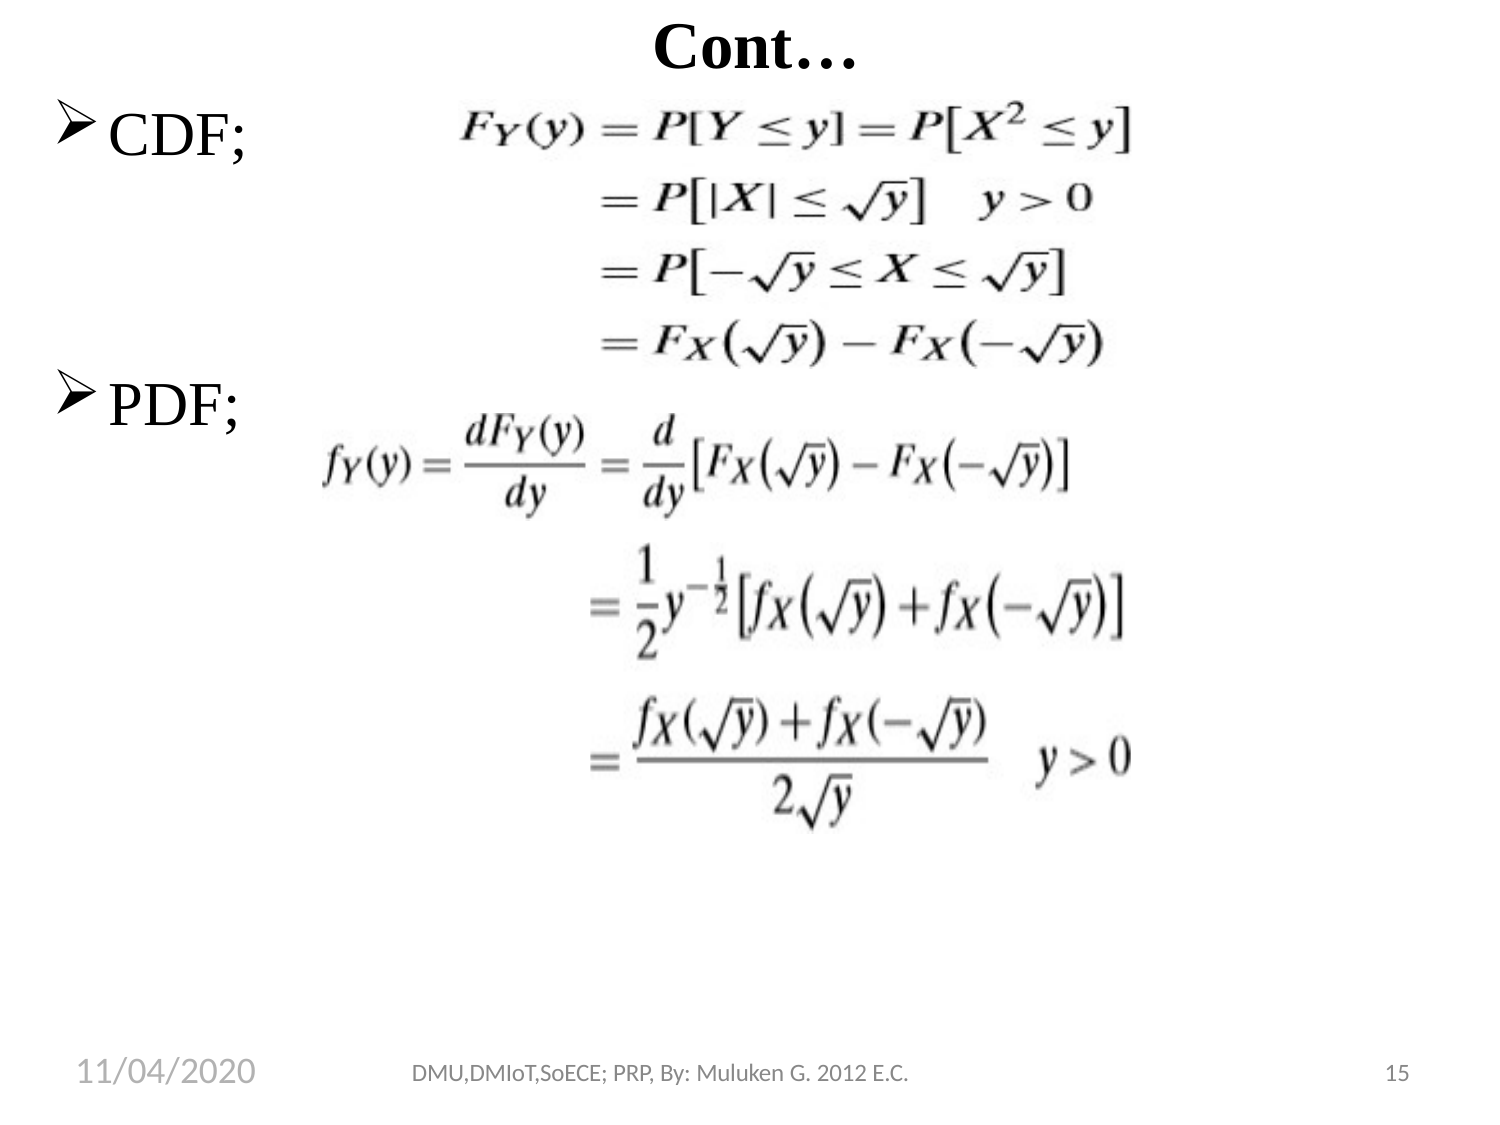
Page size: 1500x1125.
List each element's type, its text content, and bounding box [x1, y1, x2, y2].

footer DMU,DMIoT,SoECE; PRP, By: Muluken G. 2012 E.C. [409, 1060, 1070, 1125]
text_box CDF; [50, 90, 251, 168]
slide_number 15 [1378, 1060, 1417, 1090]
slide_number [75, 1046, 420, 1103]
text_box PDF; [50, 360, 243, 438]
text_box [590, 542, 1131, 834]
title Cont… [650, 0, 863, 99]
text_box [322, 413, 1070, 521]
text_box [458, 99, 1132, 369]
